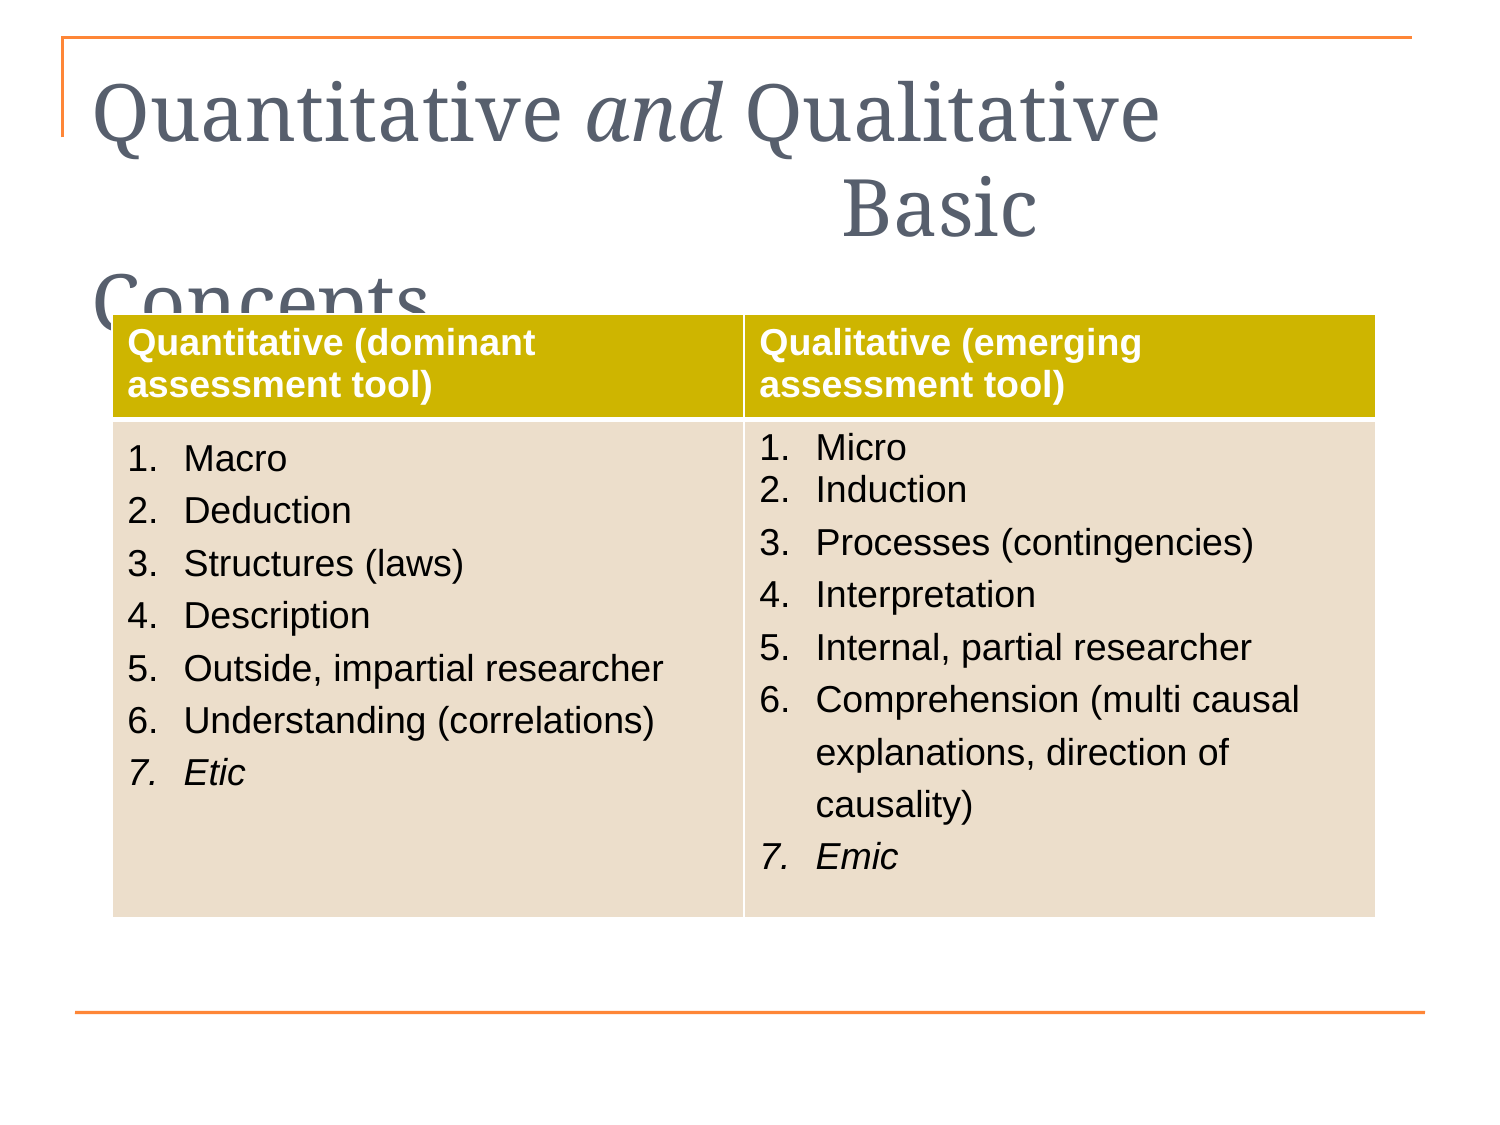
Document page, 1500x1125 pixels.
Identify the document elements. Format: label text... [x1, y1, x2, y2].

table_header Qualitative (emerging assessment tool) [745, 315, 1375, 417]
table_cell Macro Deduction Structures (laws) Description Outside, impartial researcher Understanding (correlations) Etic [113, 422, 743, 917]
table_header Quantitative (dominant assessment tool) [113, 315, 743, 417]
title Quantitative and Qualitative Basic Concepts [76, 54, 1352, 256]
table_cell Micro Induction Processes (contingencies) Interpretation Internal, partial researcher Comprehension (multi causal explanations, direction of causality) Emic [745, 422, 1375, 917]
